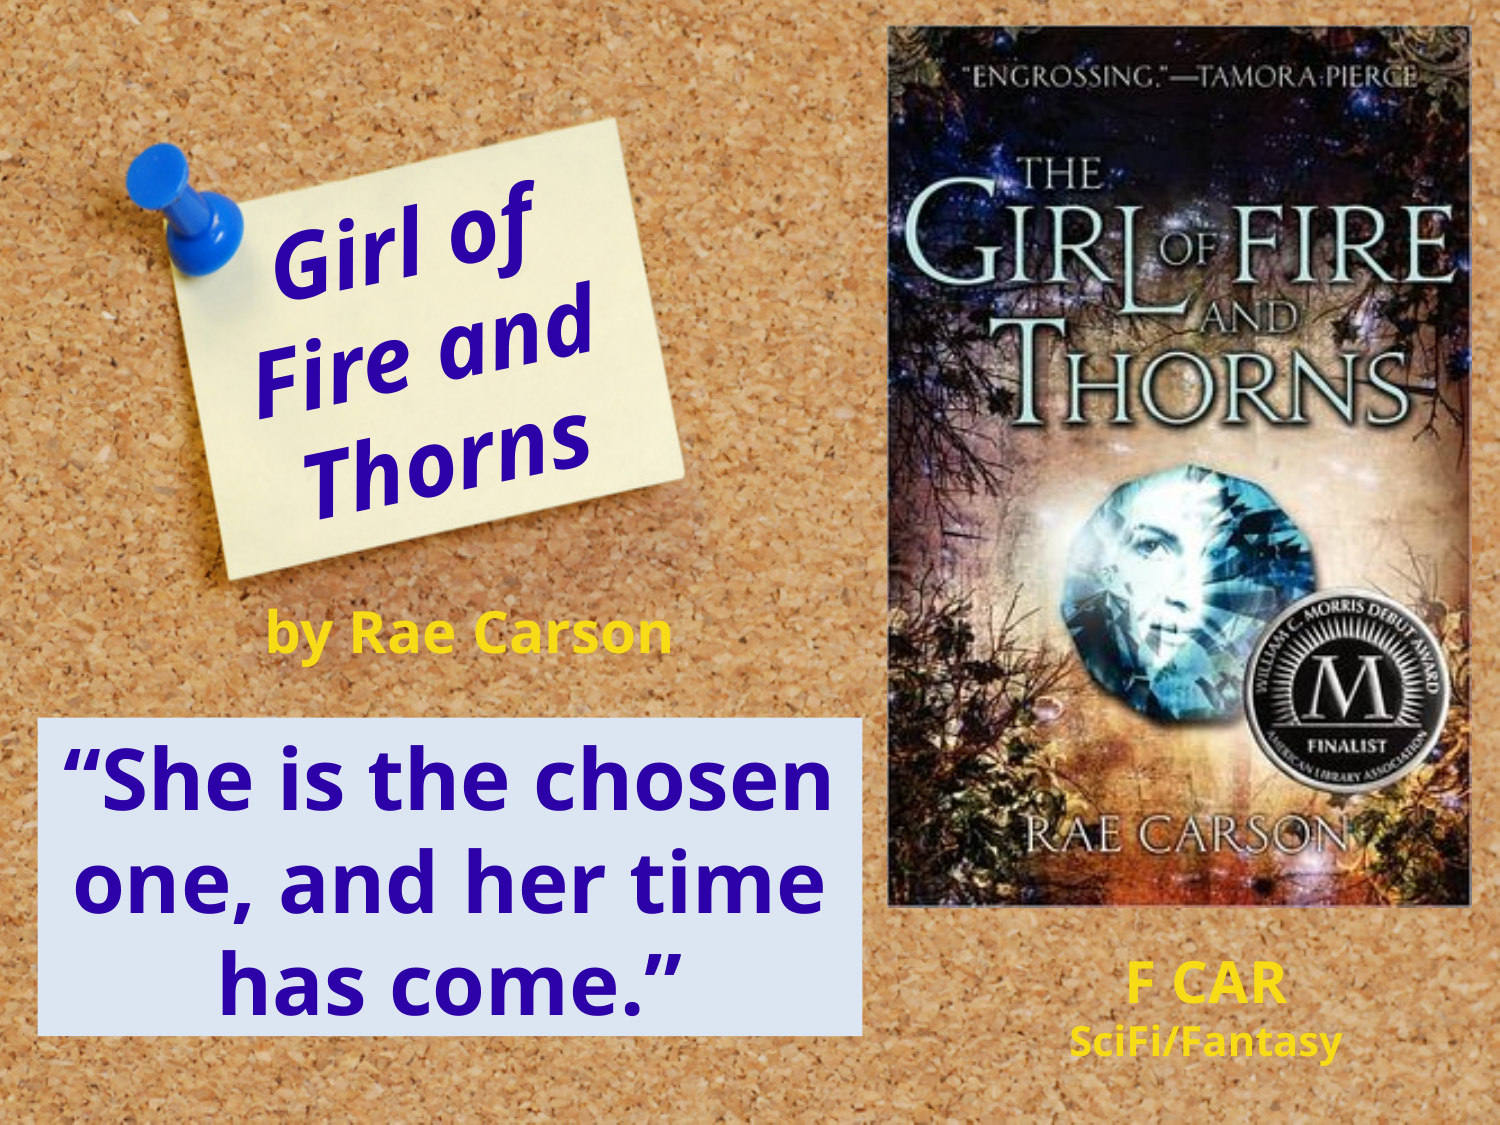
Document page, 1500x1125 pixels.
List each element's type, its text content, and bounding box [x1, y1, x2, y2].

text_box F CAR SciFi/Fantasy [1037, 937, 1375, 1073]
text_box by Rae Carson [249, 587, 813, 673]
picture [0, 0, 1500, 1125]
list “She is the chosen one, and her time has come.” [37, 717, 863, 1037]
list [887, 25, 1472, 908]
title Girl of Fire and Thorns [162, 137, 684, 561]
